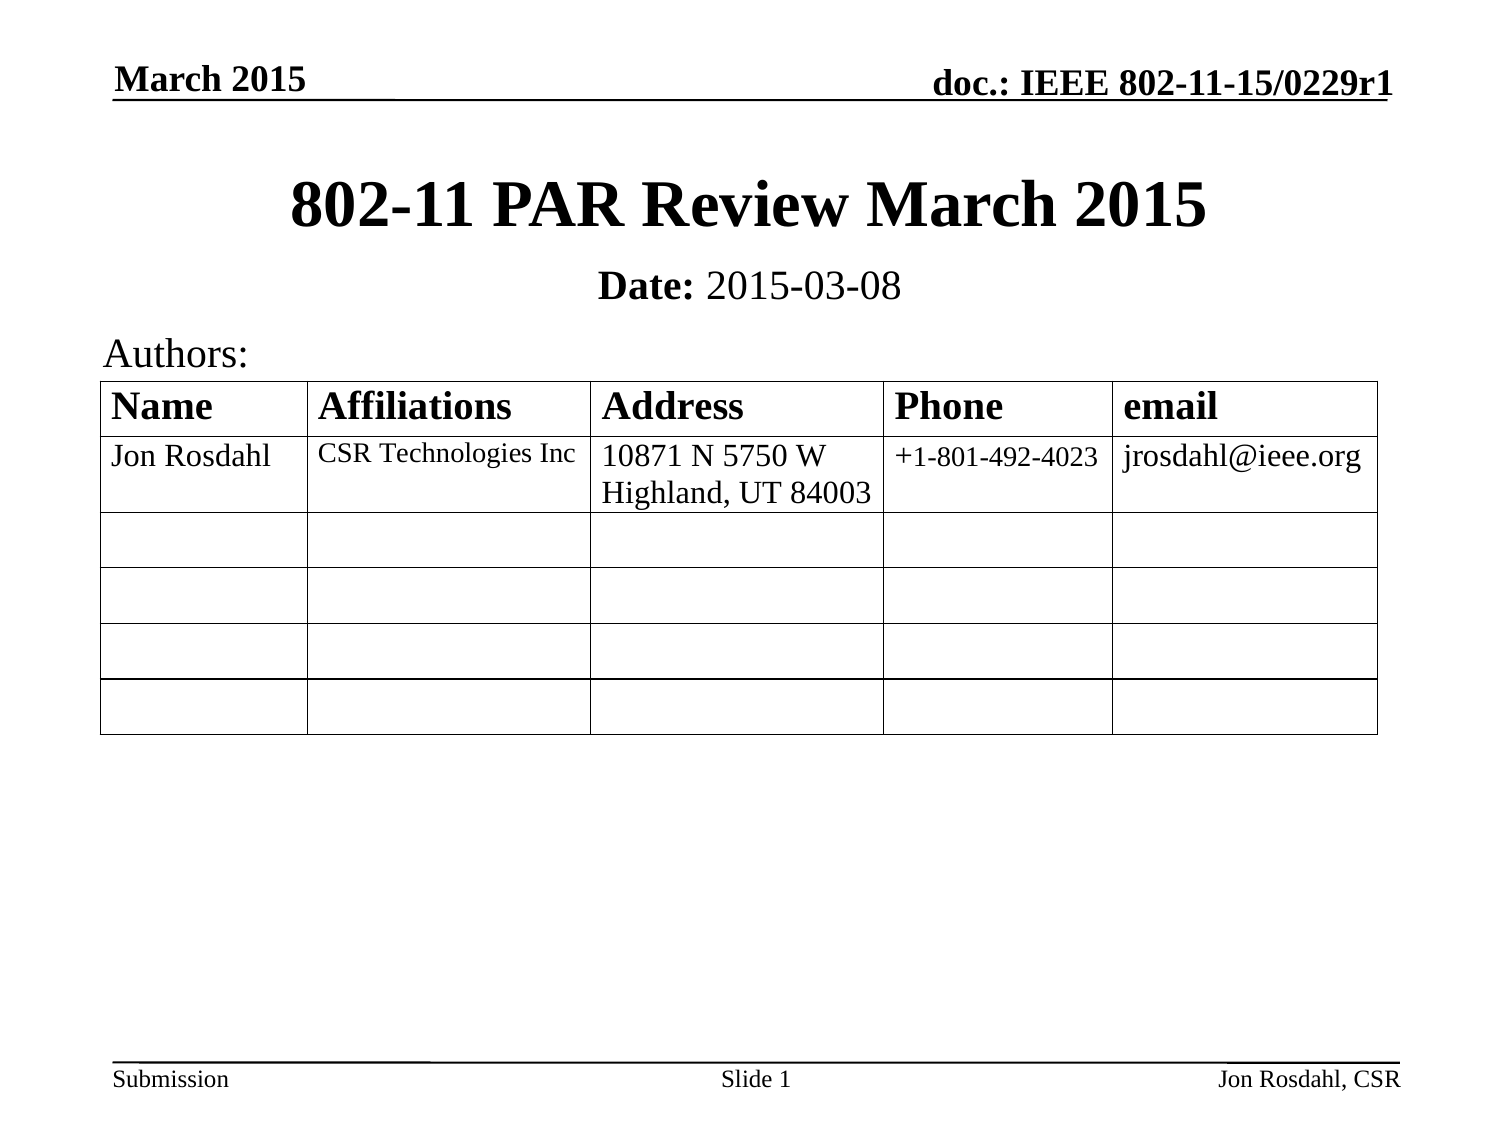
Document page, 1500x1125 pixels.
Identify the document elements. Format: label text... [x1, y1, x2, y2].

slide_number Slide 1 [712, 1061, 800, 1123]
footer Jon Rosdahl, CSR [902, 1061, 1402, 1093]
title 802-11 PAR Review March 2015 [112, 112, 1388, 249]
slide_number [114, 54, 493, 100]
list Date: 2015-03-08 [112, 249, 1388, 316]
text_box Authors: [87, 318, 325, 379]
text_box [84, 380, 1406, 786]
